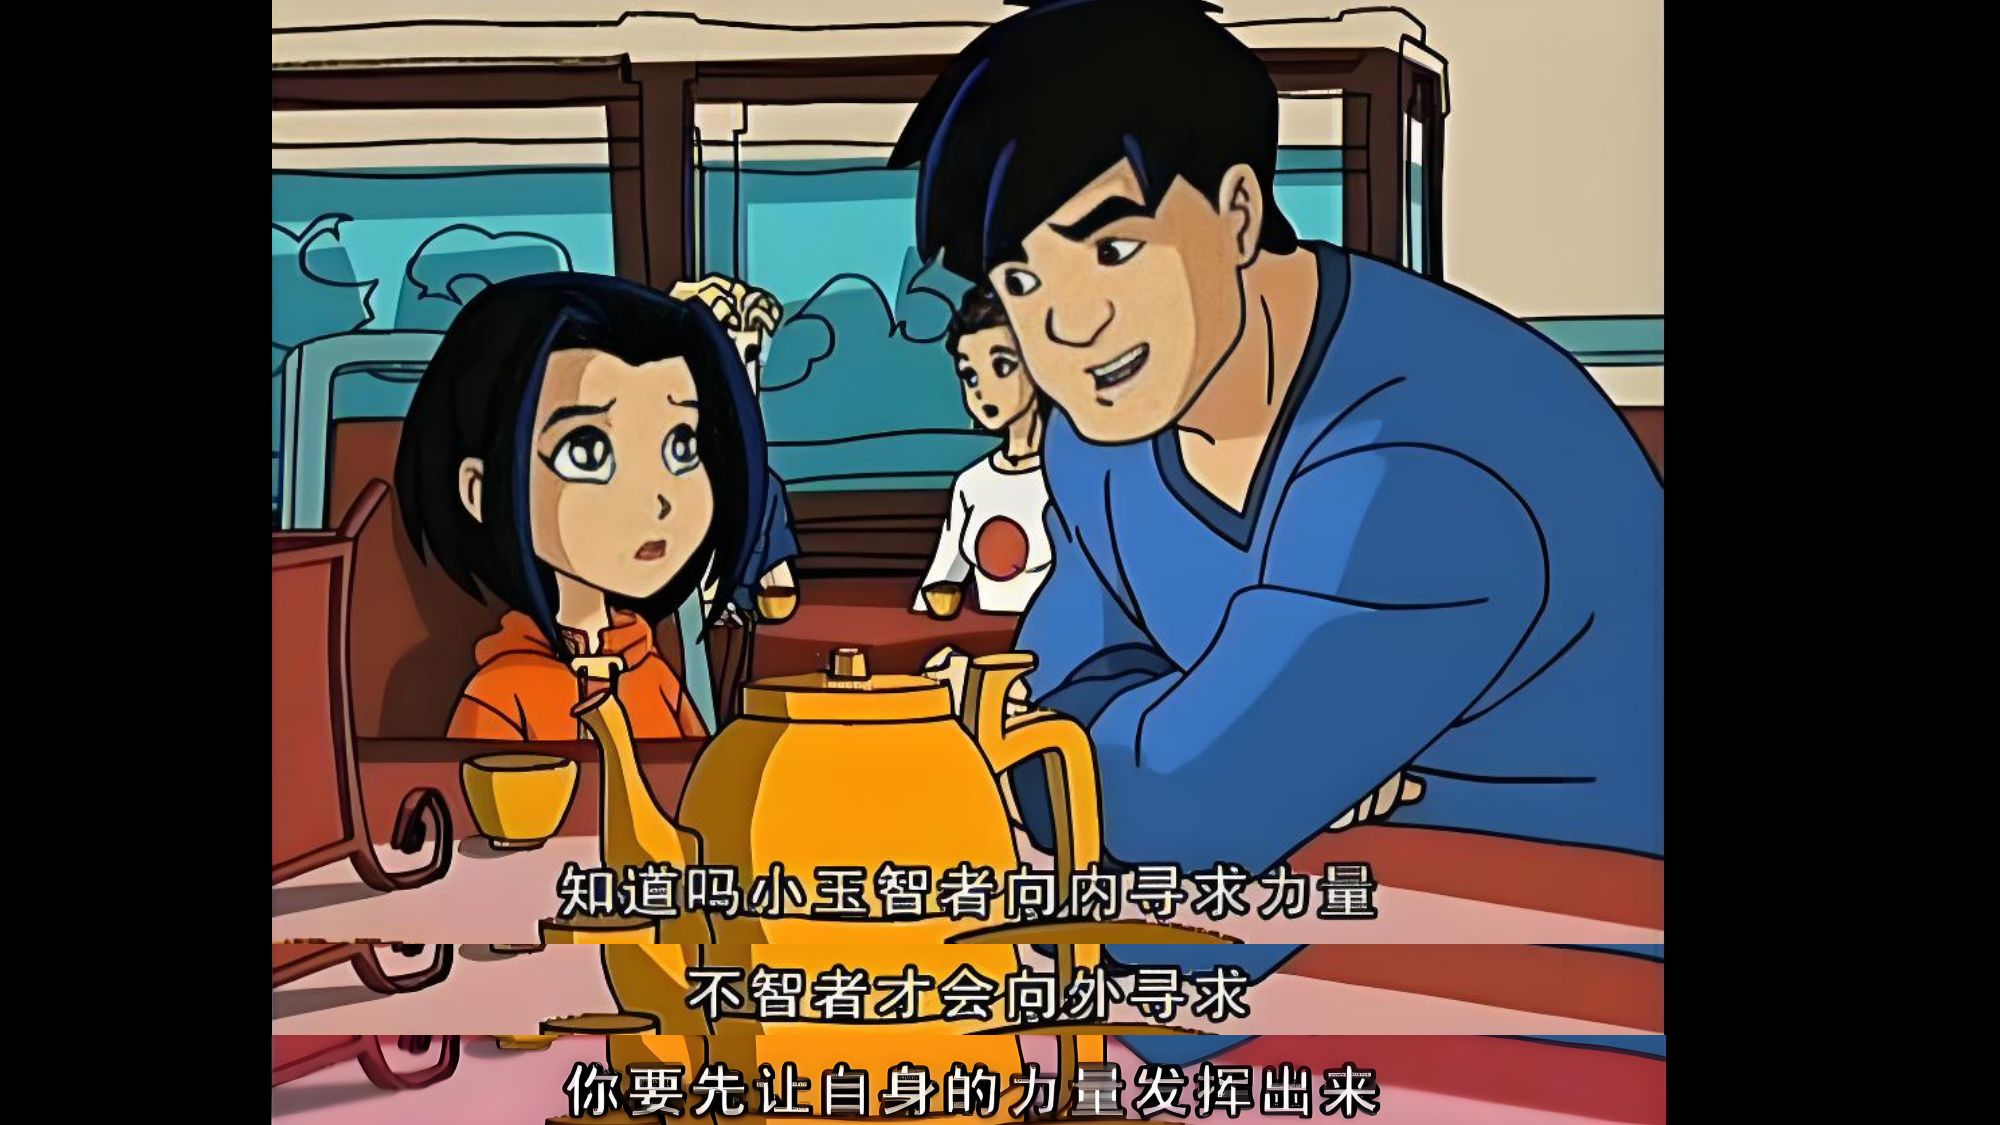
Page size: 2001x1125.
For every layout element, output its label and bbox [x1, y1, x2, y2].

text_box [266, 0, 1681, 1125]
